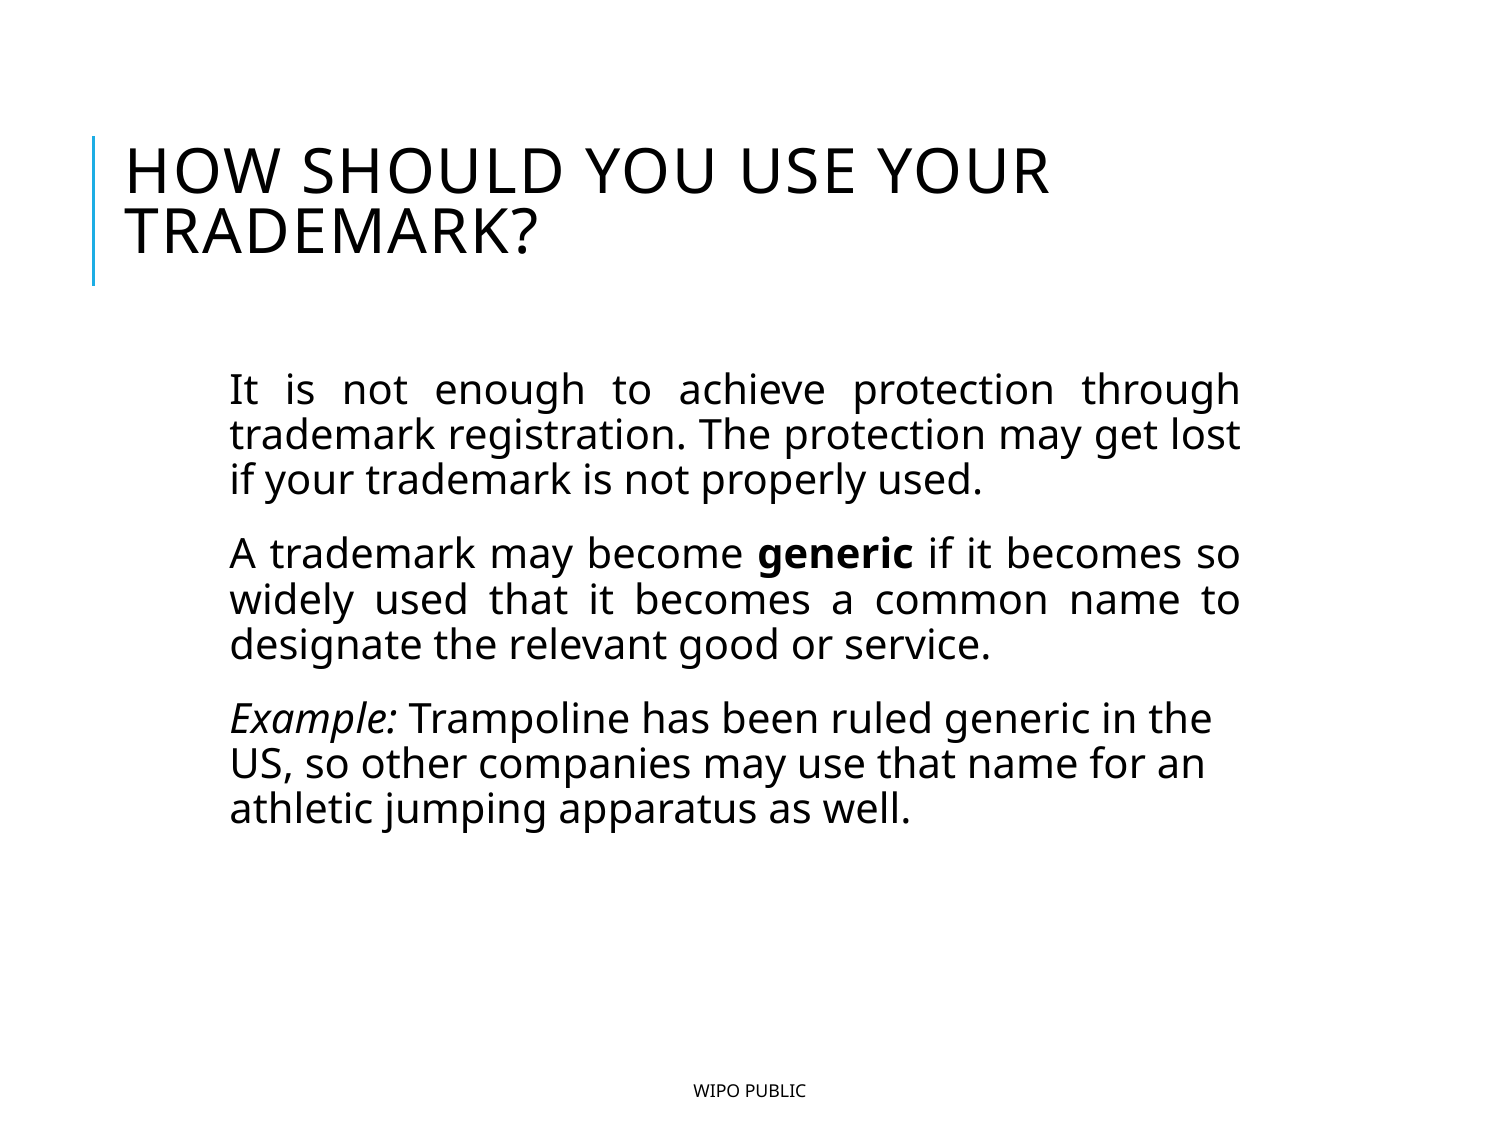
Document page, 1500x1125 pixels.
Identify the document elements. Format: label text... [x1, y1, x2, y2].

title How should you use your trademark? [109, 135, 1207, 277]
list It is not enough to achieve protection through trademark registration. The protection may get lost if your trademark is not properly used. A trademark may become generic if it becomes so widely used that it becomes a common name to designate the relevant good or service. Example: Trampoline has been ruled generic in the US, so other companies may use that name for an athletic jumping apparatus as well. [206, 361, 1249, 882]
